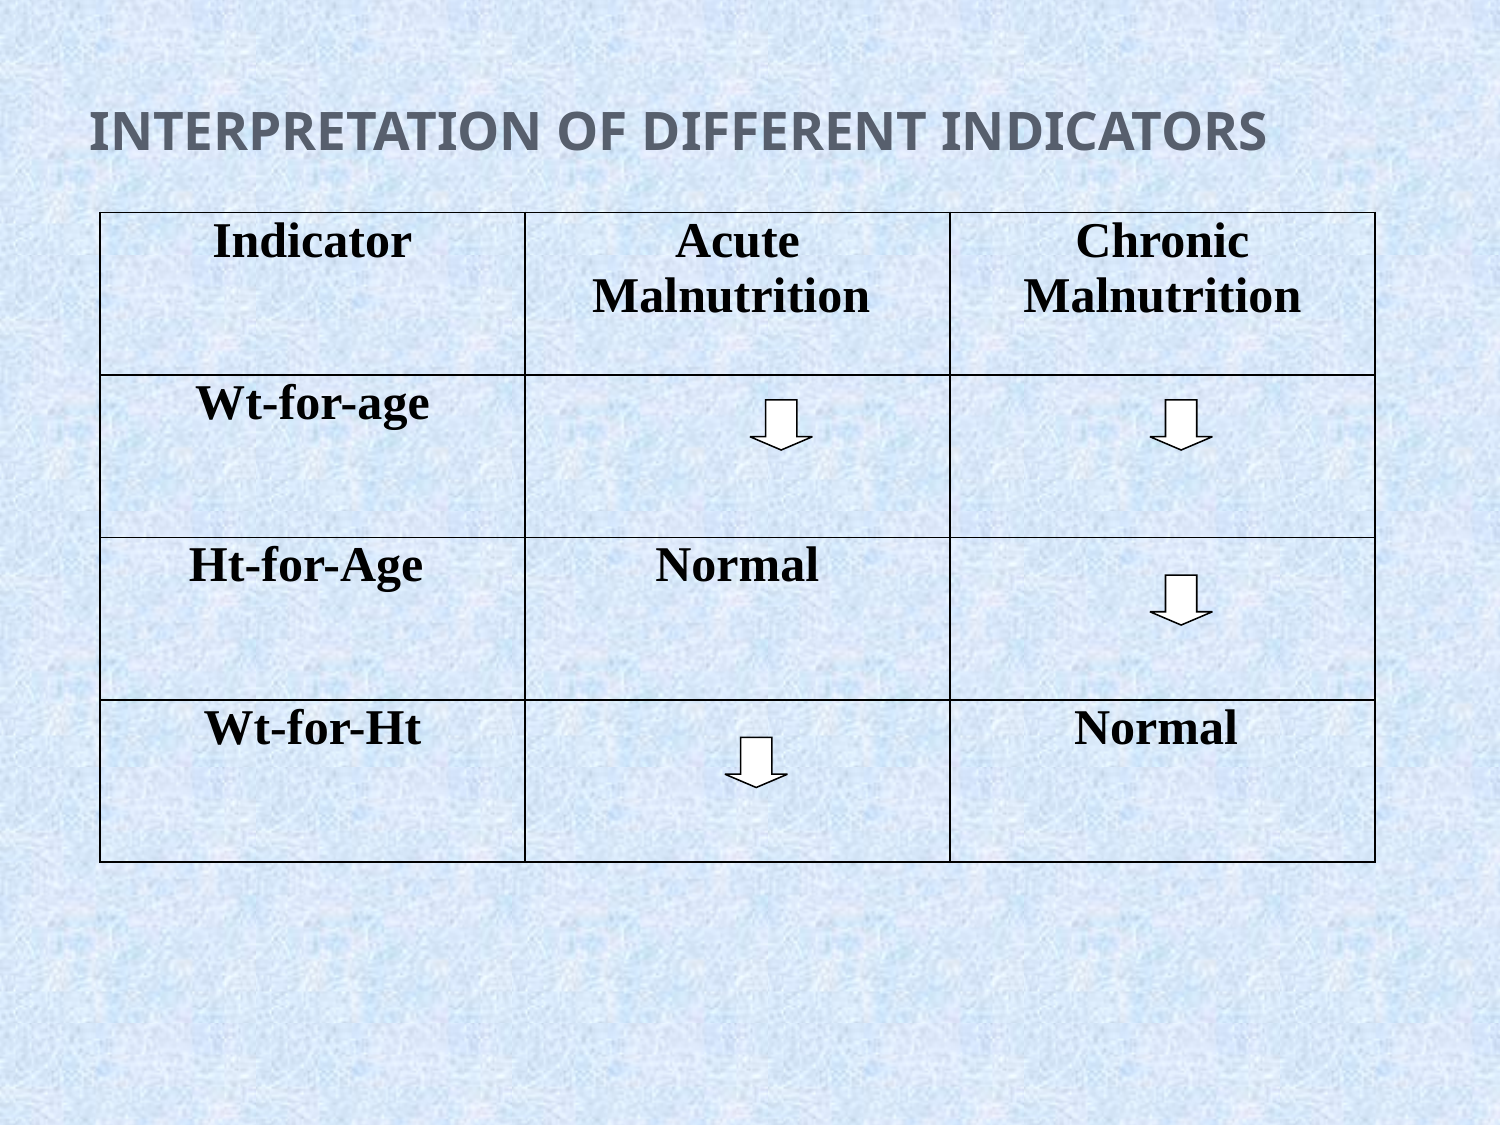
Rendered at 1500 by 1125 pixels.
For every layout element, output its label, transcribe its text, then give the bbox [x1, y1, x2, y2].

table_cell [526, 376, 949, 537]
text_box [749, 399, 813, 451]
table_header Indicator [101, 213, 524, 374]
table_cell Wt-for-age [101, 376, 524, 537]
table_cell Normal [951, 701, 1374, 861]
table_header Chronic Malnutrition [951, 213, 1374, 374]
text_box [724, 737, 788, 788]
picture [0, 0, 1500, 1125]
table_cell Wt-for-Ht [101, 701, 524, 861]
table_cell [526, 701, 949, 861]
table_cell Ht-for-Age [101, 538, 524, 699]
table_header Acute Malnutrition [526, 213, 949, 374]
table_cell Normal [526, 538, 949, 699]
title Interpretation of different indicators [75, 45, 1300, 233]
table_cell [951, 538, 1374, 699]
list [75, 262, 1300, 1062]
text_box [1149, 575, 1213, 626]
table_cell [951, 376, 1374, 537]
